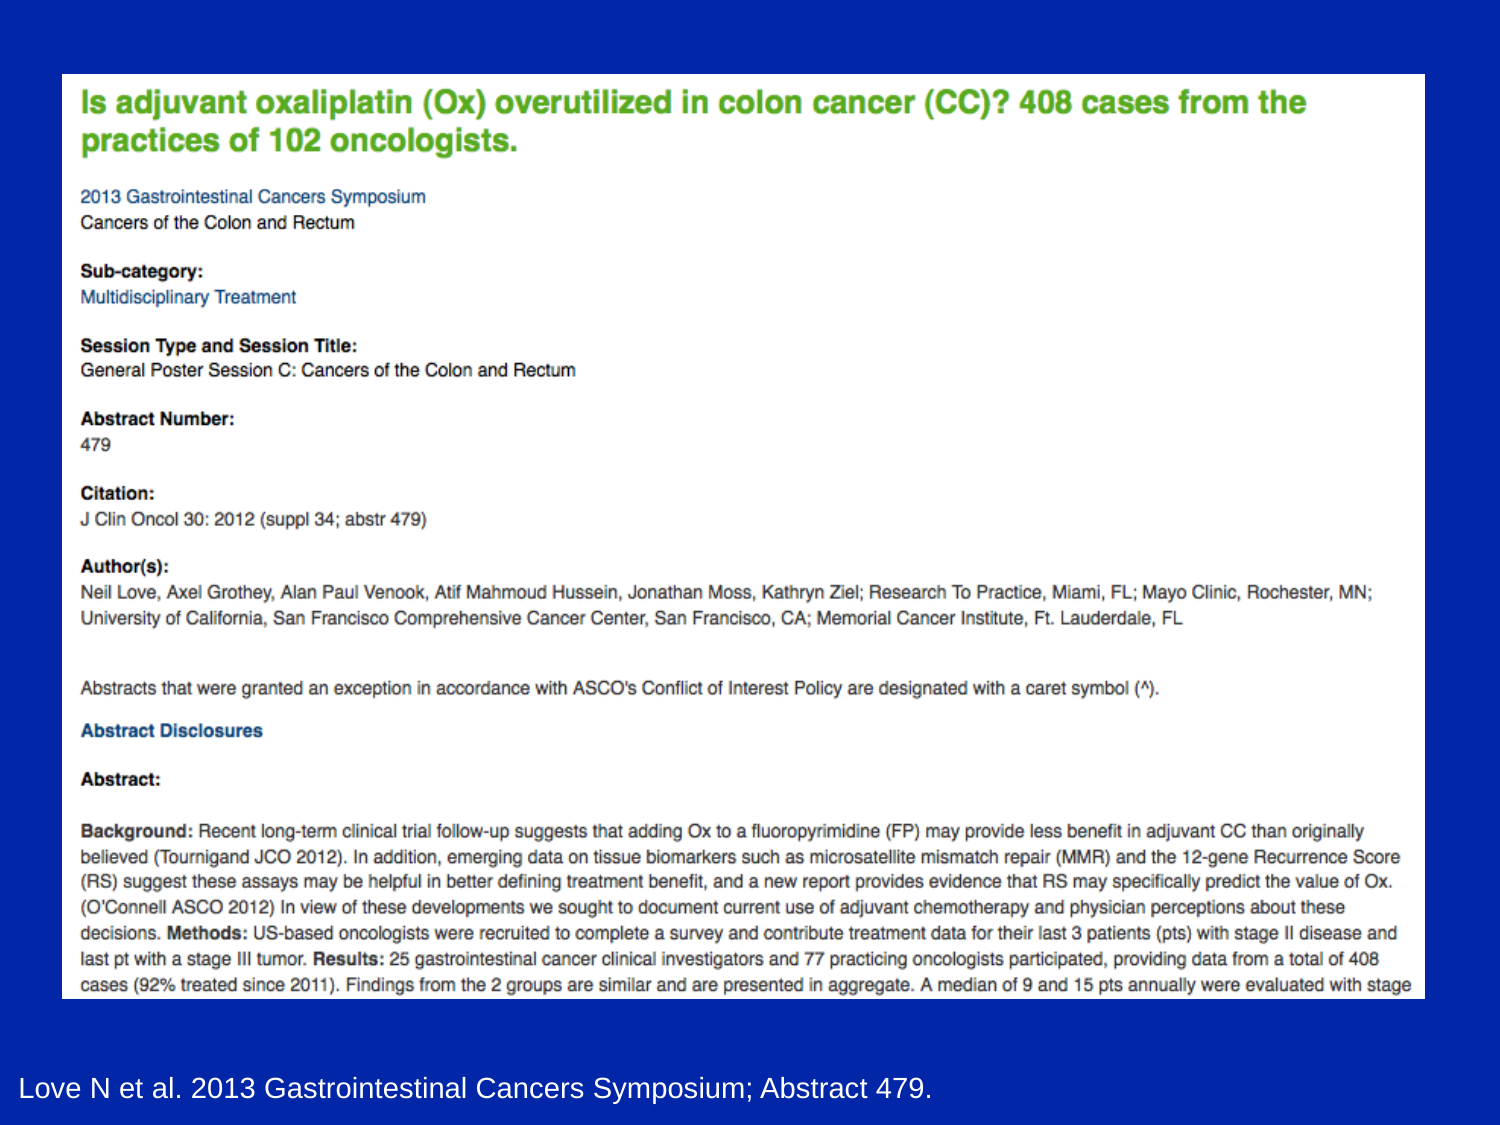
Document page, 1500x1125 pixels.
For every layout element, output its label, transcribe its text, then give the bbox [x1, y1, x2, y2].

text_box Love N et al. 2013 Gastrointestinal Cancers Symposium; Abstract 479. [3, 1062, 950, 1113]
picture [0, 0, 1500, 1125]
